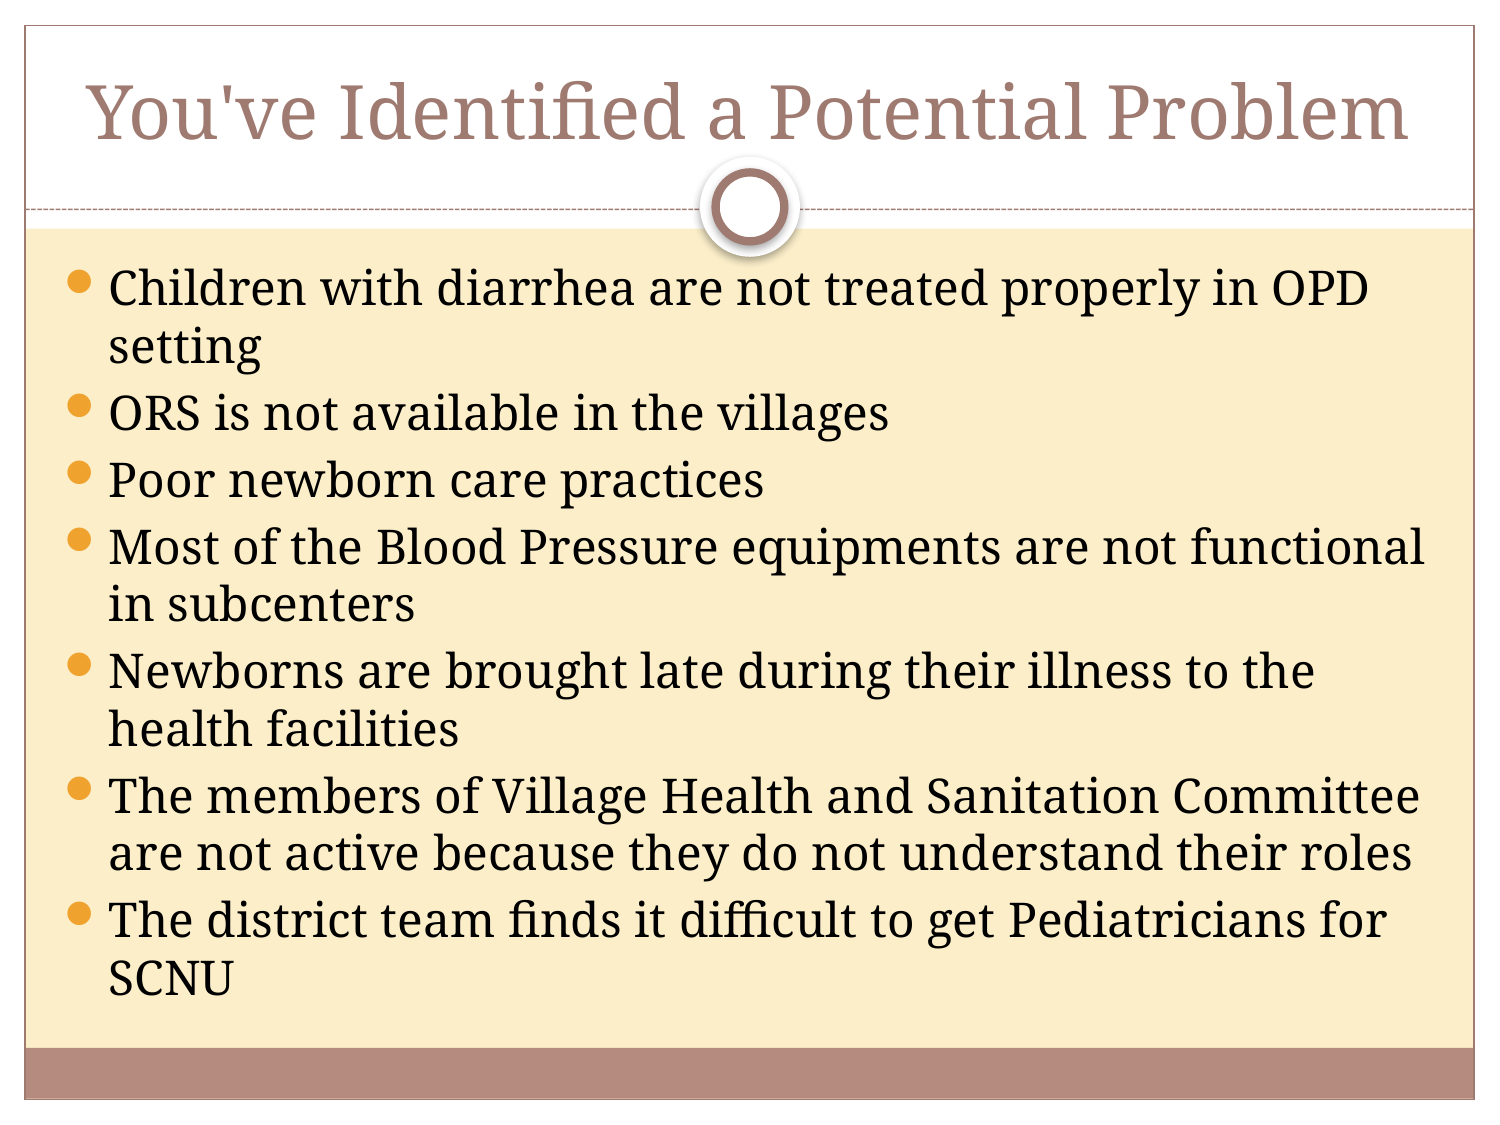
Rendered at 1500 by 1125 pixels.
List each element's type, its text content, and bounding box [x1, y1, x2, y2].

text_box Children with diarrhea are not treated properly in OPD setting ORS is not available in the villages Poor newborn care practices Most of the Blood Pressure equipments are not functional in subcenters Newborns are brought late during their illness to the health facilities The members of Village Health and Sanitation Committee are not active because they do not understand their roles The district team finds it difficult to get Pediatricians for SCNU [49, 250, 1445, 1001]
title You've Identified a Potential Problem [49, 37, 1450, 163]
